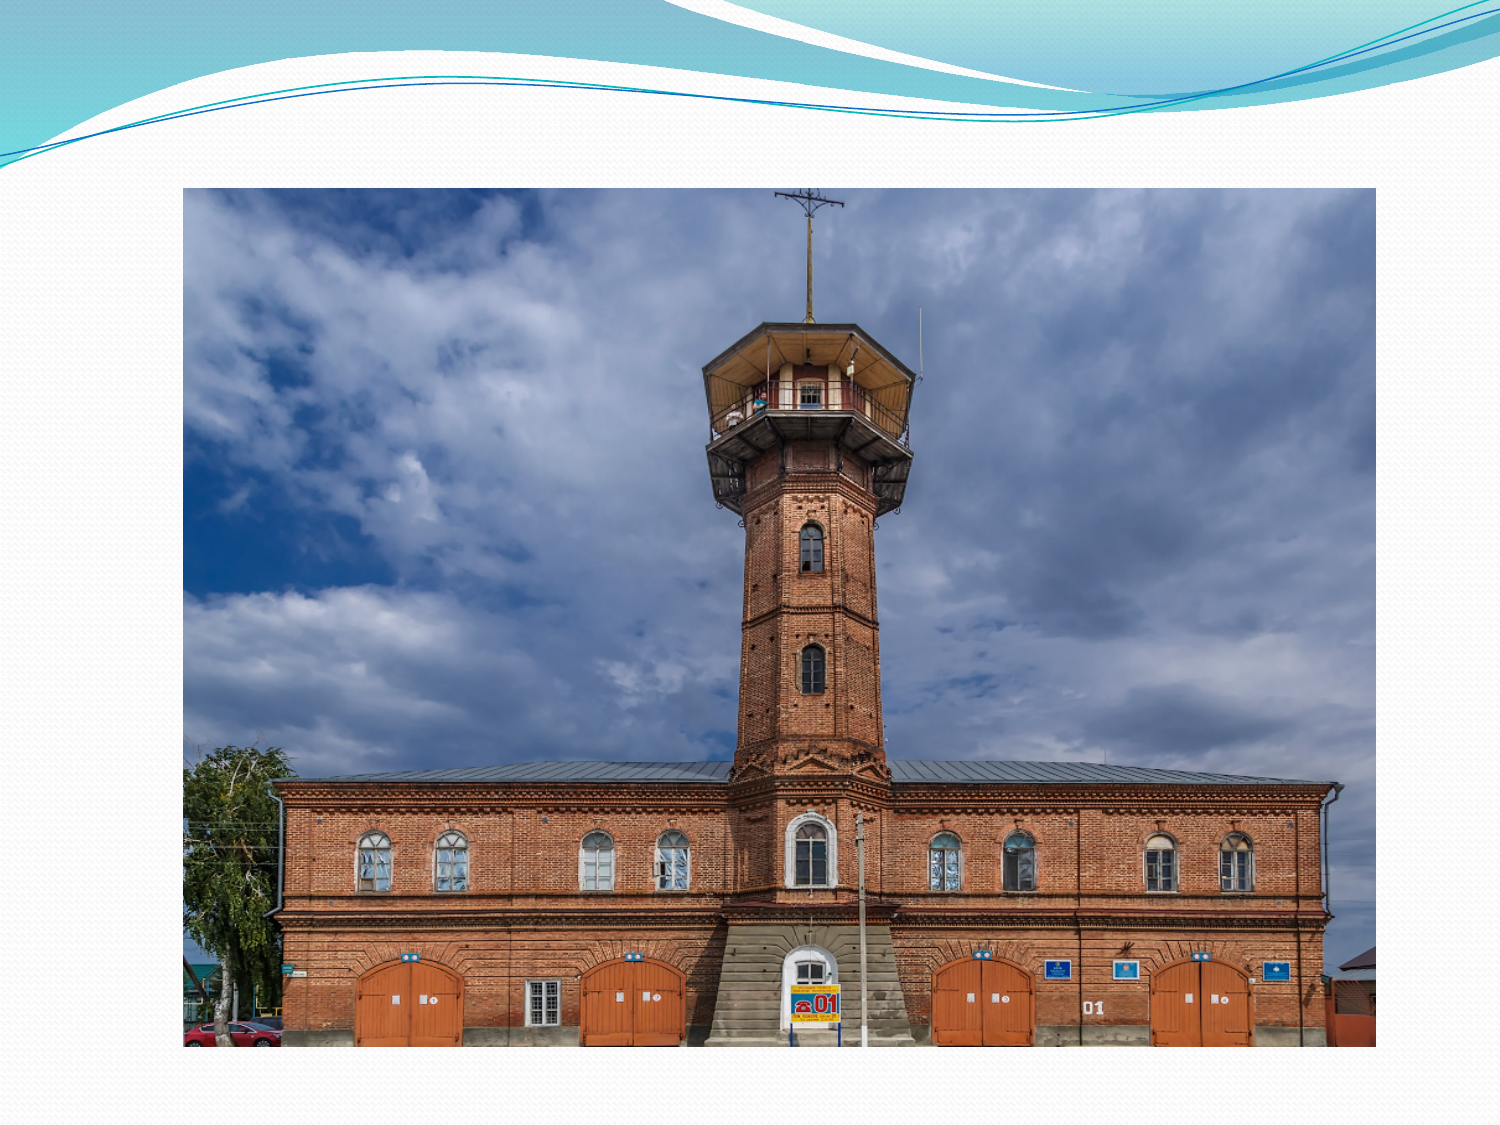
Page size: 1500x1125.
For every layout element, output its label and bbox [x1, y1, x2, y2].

picture [182, 188, 1377, 1047]
